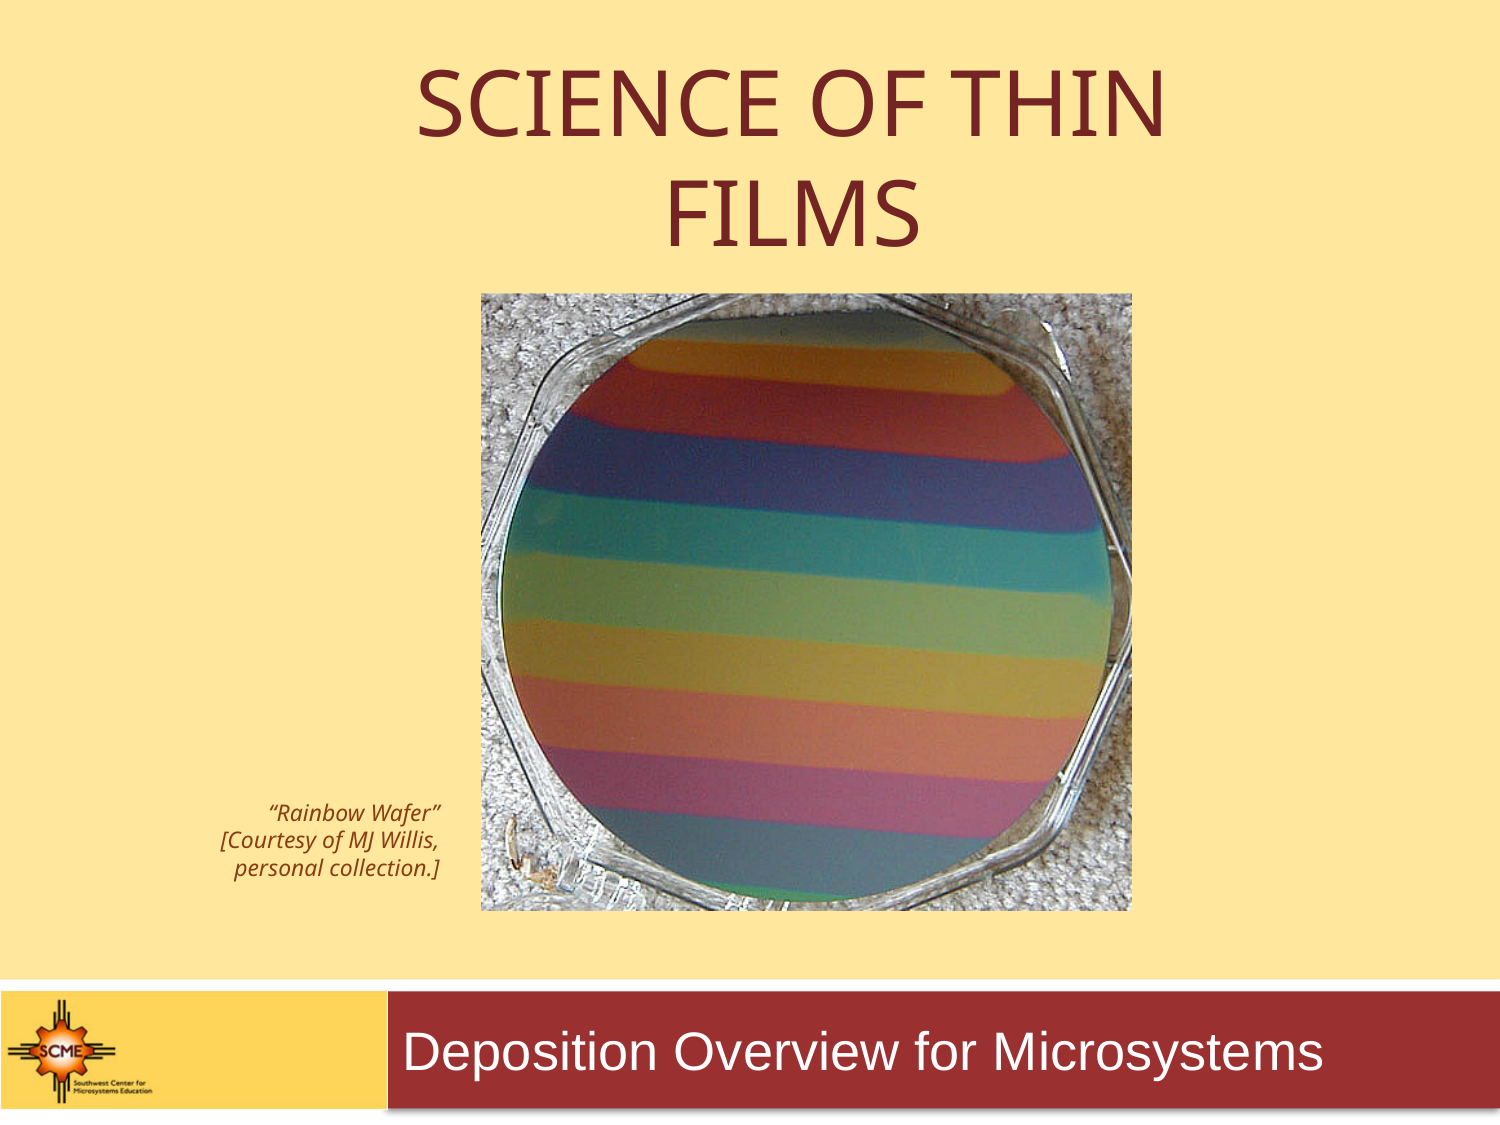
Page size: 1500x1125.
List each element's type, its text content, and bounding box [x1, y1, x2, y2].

title Science of Thin Films [261, 43, 1325, 272]
picture [481, 292, 1133, 912]
text_box “Rainbow Wafer” [Courtesy of MJ Willis, personal collection.] [120, 790, 455, 916]
subtitle Deposition Overview for Microsystems [387, 992, 1488, 1105]
picture [0, 990, 388, 1110]
